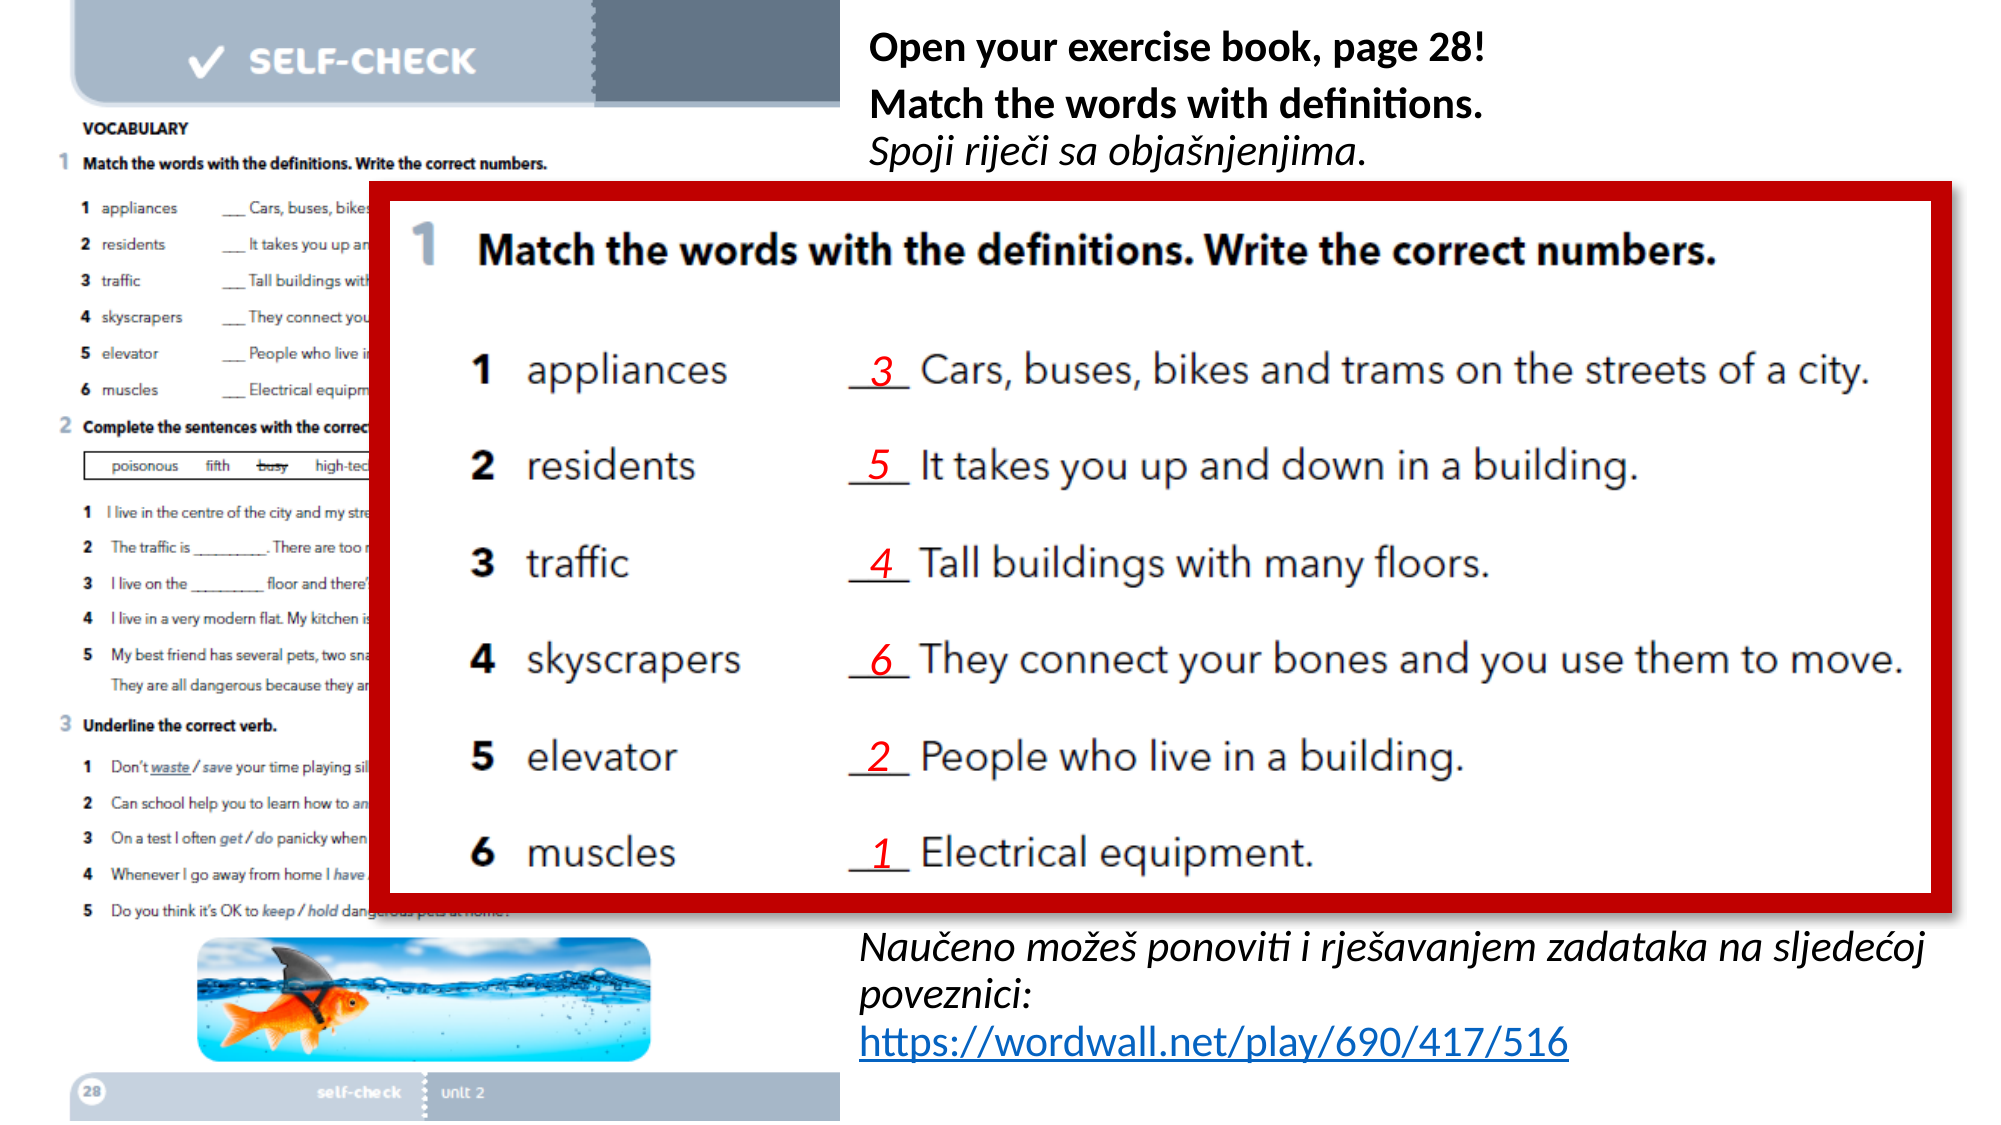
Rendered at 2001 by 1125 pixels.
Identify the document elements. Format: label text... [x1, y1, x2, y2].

text_box Open your exercise book, page 28! [854, 16, 1781, 72]
text_box 1 [854, 893, 1049, 900]
text_box Match the words with definitions. Spoji riječi sa objašnjenjima. [854, 72, 1958, 916]
picture [2, 0, 1931, 1121]
text_box Naučeno možeš ponoviti i rješavanjem zadataka na sljedećoj poveznici: https://wordwall.net/play/690/417/516 [843, 916, 1968, 1125]
